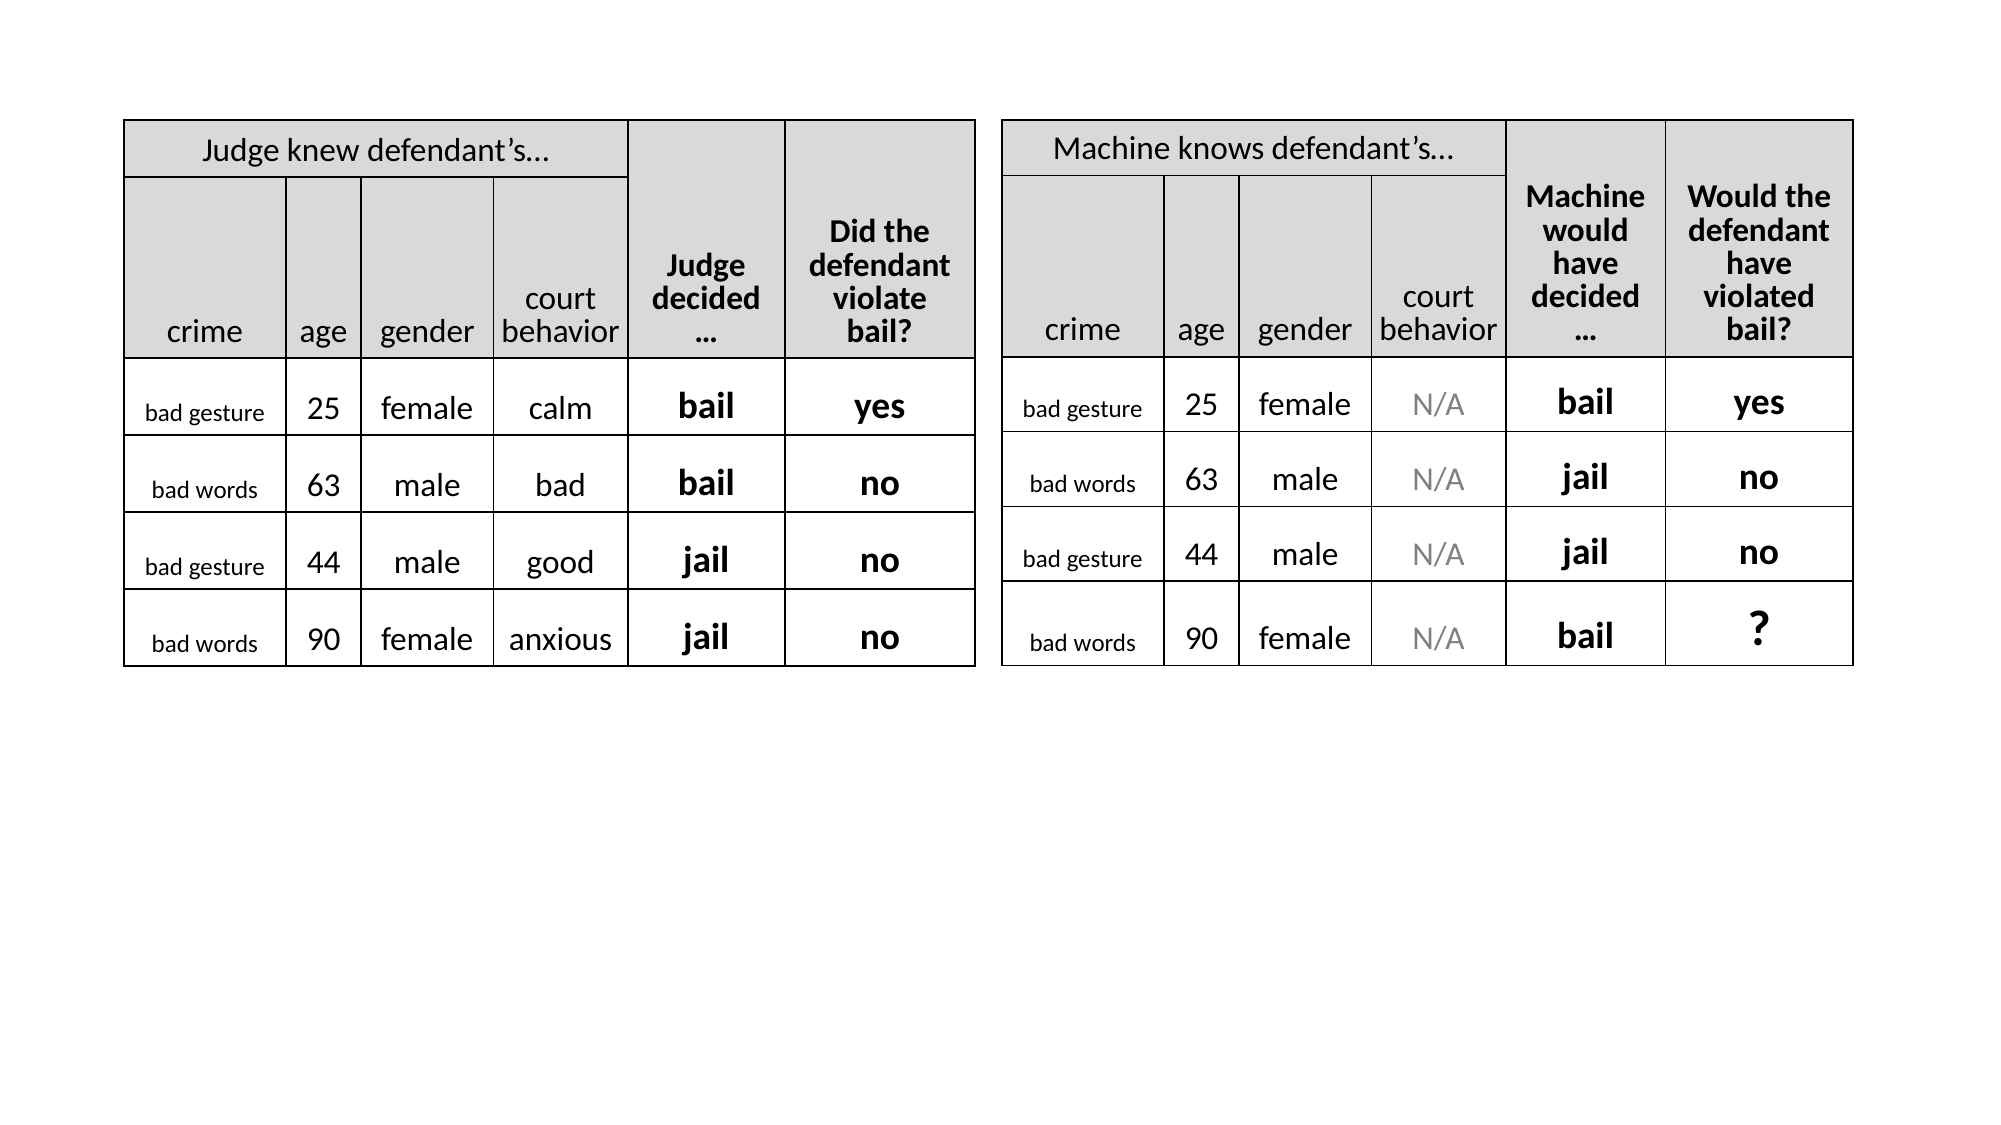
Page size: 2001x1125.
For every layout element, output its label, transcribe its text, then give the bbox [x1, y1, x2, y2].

table_header Judge knew defendant’s… [125, 121, 627, 176]
table_cell bad words [1003, 582, 1163, 665]
table_cell bad [494, 436, 627, 511]
table_cell female [362, 359, 493, 434]
table_cell 90 [287, 590, 360, 665]
table_cell N/A [1372, 582, 1505, 665]
table_cell 63 [287, 436, 360, 511]
table_cell 44 [287, 513, 360, 588]
table_cell bad words [1003, 432, 1163, 506]
table_cell male [1240, 507, 1371, 580]
table_cell jail [1507, 507, 1665, 580]
table_cell male [362, 436, 493, 511]
table_cell no [1666, 432, 1852, 506]
table_cell 63 [1165, 432, 1238, 506]
table_cell female [1240, 358, 1371, 431]
table_cell jail [629, 590, 784, 665]
table_cell no [786, 590, 974, 665]
table_cell bail [629, 436, 784, 511]
table_cell yes [786, 359, 974, 434]
table_cell 90 [1165, 582, 1238, 665]
table_cell jail [1507, 432, 1665, 506]
table_cell court behavior [1372, 176, 1505, 356]
table_cell bad words [125, 590, 285, 665]
table_cell 44 [1165, 507, 1238, 580]
table_cell bail [1507, 582, 1665, 665]
table_header Did the defendant violate bail? [786, 121, 974, 357]
table_cell crime [1003, 176, 1163, 356]
table_cell bad gesture [125, 513, 285, 588]
table_cell jail [629, 513, 784, 588]
table_header Machine would have decided … [1507, 121, 1665, 356]
table_cell bail [1507, 358, 1665, 431]
table_cell age [1165, 176, 1238, 356]
table_cell N/A [1372, 358, 1505, 431]
table_cell male [362, 513, 493, 588]
table_cell 25 [1165, 358, 1238, 431]
table_cell N/A [1372, 507, 1505, 580]
table_header Machine knows defendant’s… [1003, 121, 1505, 175]
table_cell ? [1666, 582, 1852, 665]
table_cell bad words [125, 436, 285, 511]
table_cell bad gesture [125, 359, 285, 434]
table_cell court behavior [494, 178, 627, 357]
table_cell no [786, 436, 974, 511]
table_cell female [362, 590, 493, 665]
table_cell yes [1666, 358, 1852, 431]
table_header Would the defendant have violated bail? [1666, 121, 1852, 356]
table_cell female [1240, 582, 1371, 665]
table_cell N/A [1372, 432, 1505, 506]
table_cell male [1240, 432, 1371, 506]
table_cell no [1666, 507, 1852, 580]
table_cell gender [362, 178, 493, 357]
table_cell age [287, 178, 360, 357]
table_cell 25 [287, 359, 360, 434]
table_cell anxious [494, 590, 627, 665]
table_cell bad gesture [1003, 507, 1163, 580]
table_header Judge decided… [629, 121, 784, 357]
table_cell bad gesture [1003, 358, 1163, 431]
table_cell gender [1240, 176, 1371, 356]
table_cell good [494, 513, 627, 588]
table_cell no [786, 513, 974, 588]
table_cell calm [494, 359, 627, 434]
table_cell crime [125, 178, 285, 357]
table_cell bail [629, 359, 784, 434]
